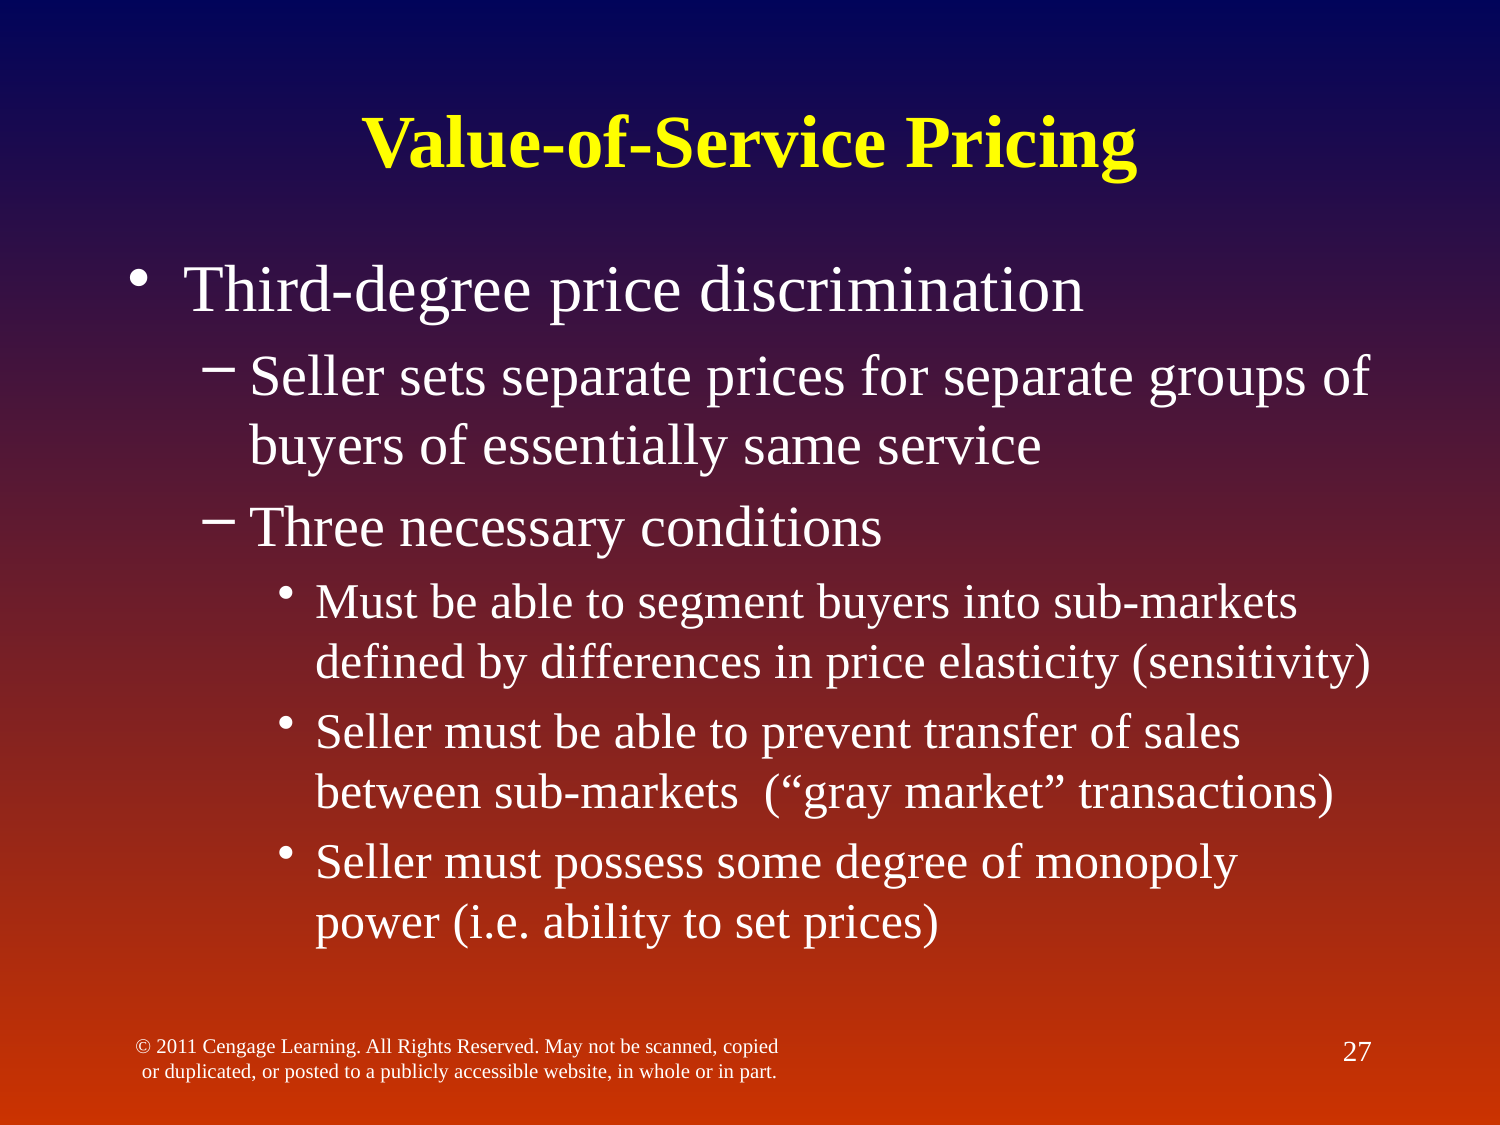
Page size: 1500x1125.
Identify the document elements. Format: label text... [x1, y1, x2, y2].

slide_number 27 [1074, 1024, 1388, 1101]
title Value-of-Service Pricing [112, 62, 1388, 213]
list Third-degree price discrimination Seller sets separate prices for separate groups of buyers of essentially same service Three necessary conditions Must be able to segment buyers into sub-markets defined by differences in price elasticity (sensitivity) Seller must be able to prevent transfer of sales between sub-markets (“gray market” transactions) Seller must possess some degree of monopoly power (i.e. ability to set prices) [112, 237, 1388, 1001]
footer © 2011 Cengage Learning. All Rights Reserved. May not be scanned, copied or duplicated, or posted to a publicly accessible website, in whole or in part. [112, 1024, 813, 1101]
